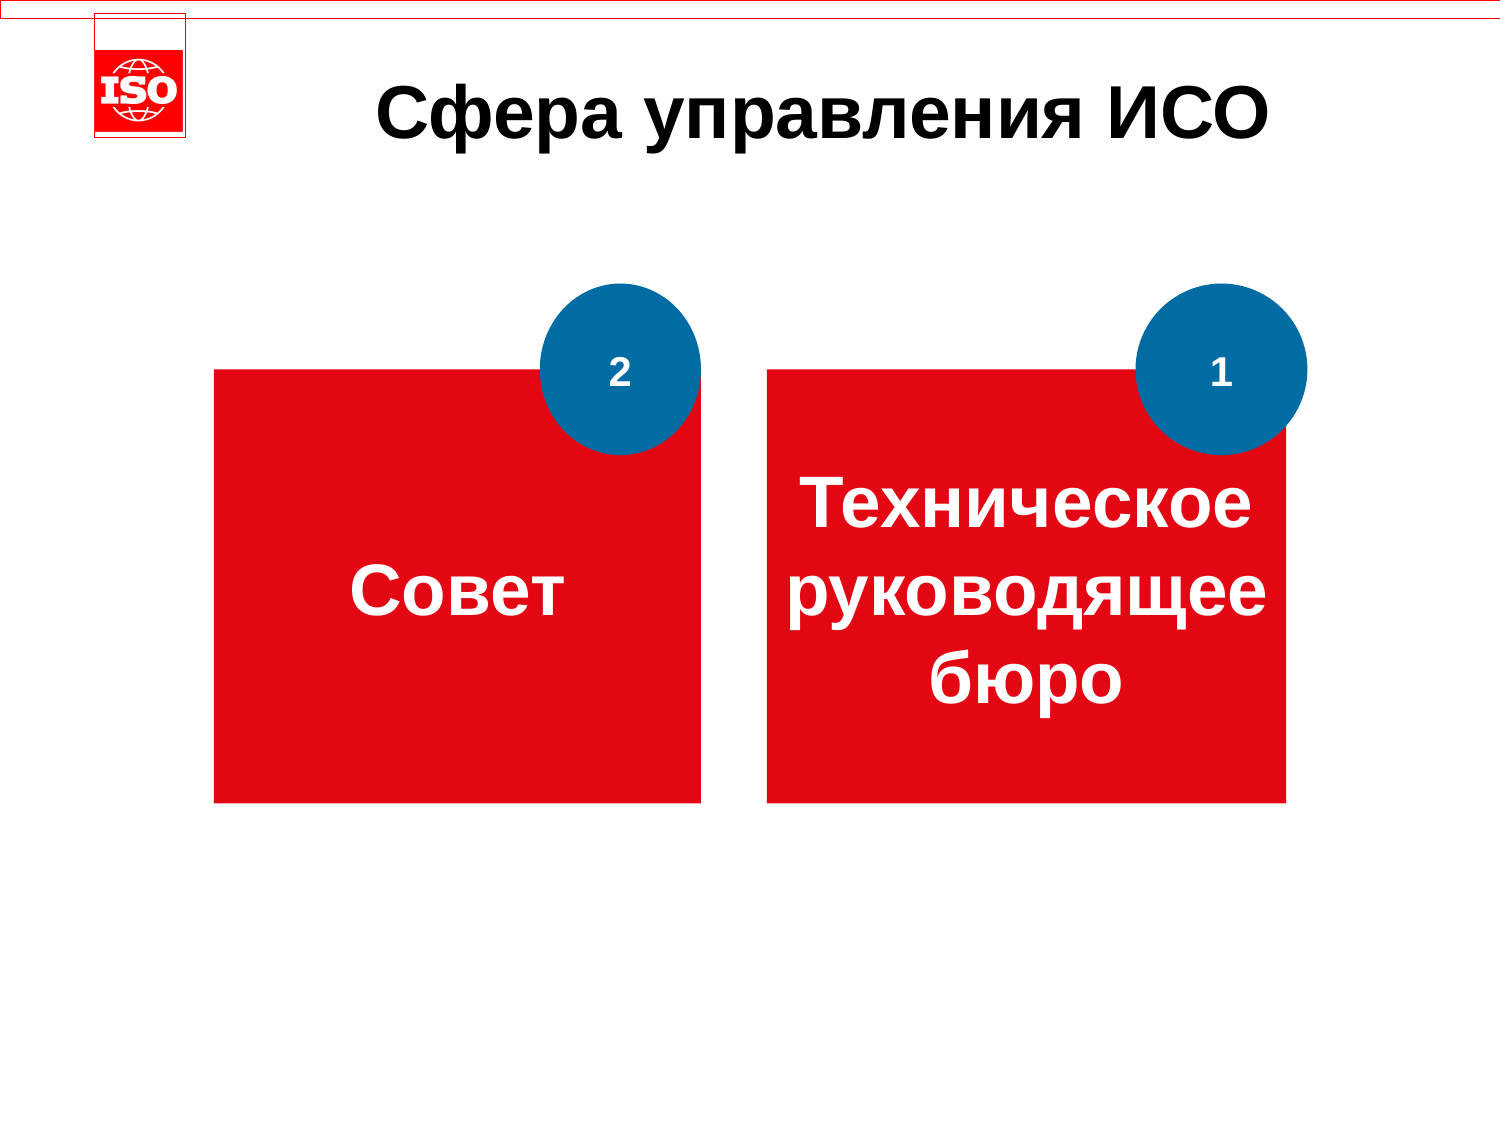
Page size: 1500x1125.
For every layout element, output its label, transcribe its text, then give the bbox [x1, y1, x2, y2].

text_box Совет [212, 367, 703, 805]
text_box 1 [1133, 281, 1310, 458]
text_box Техническое руководящее бюро [765, 367, 1288, 805]
text_box 2 [537, 281, 704, 458]
title Сфера управления ИСО [213, 38, 1433, 180]
